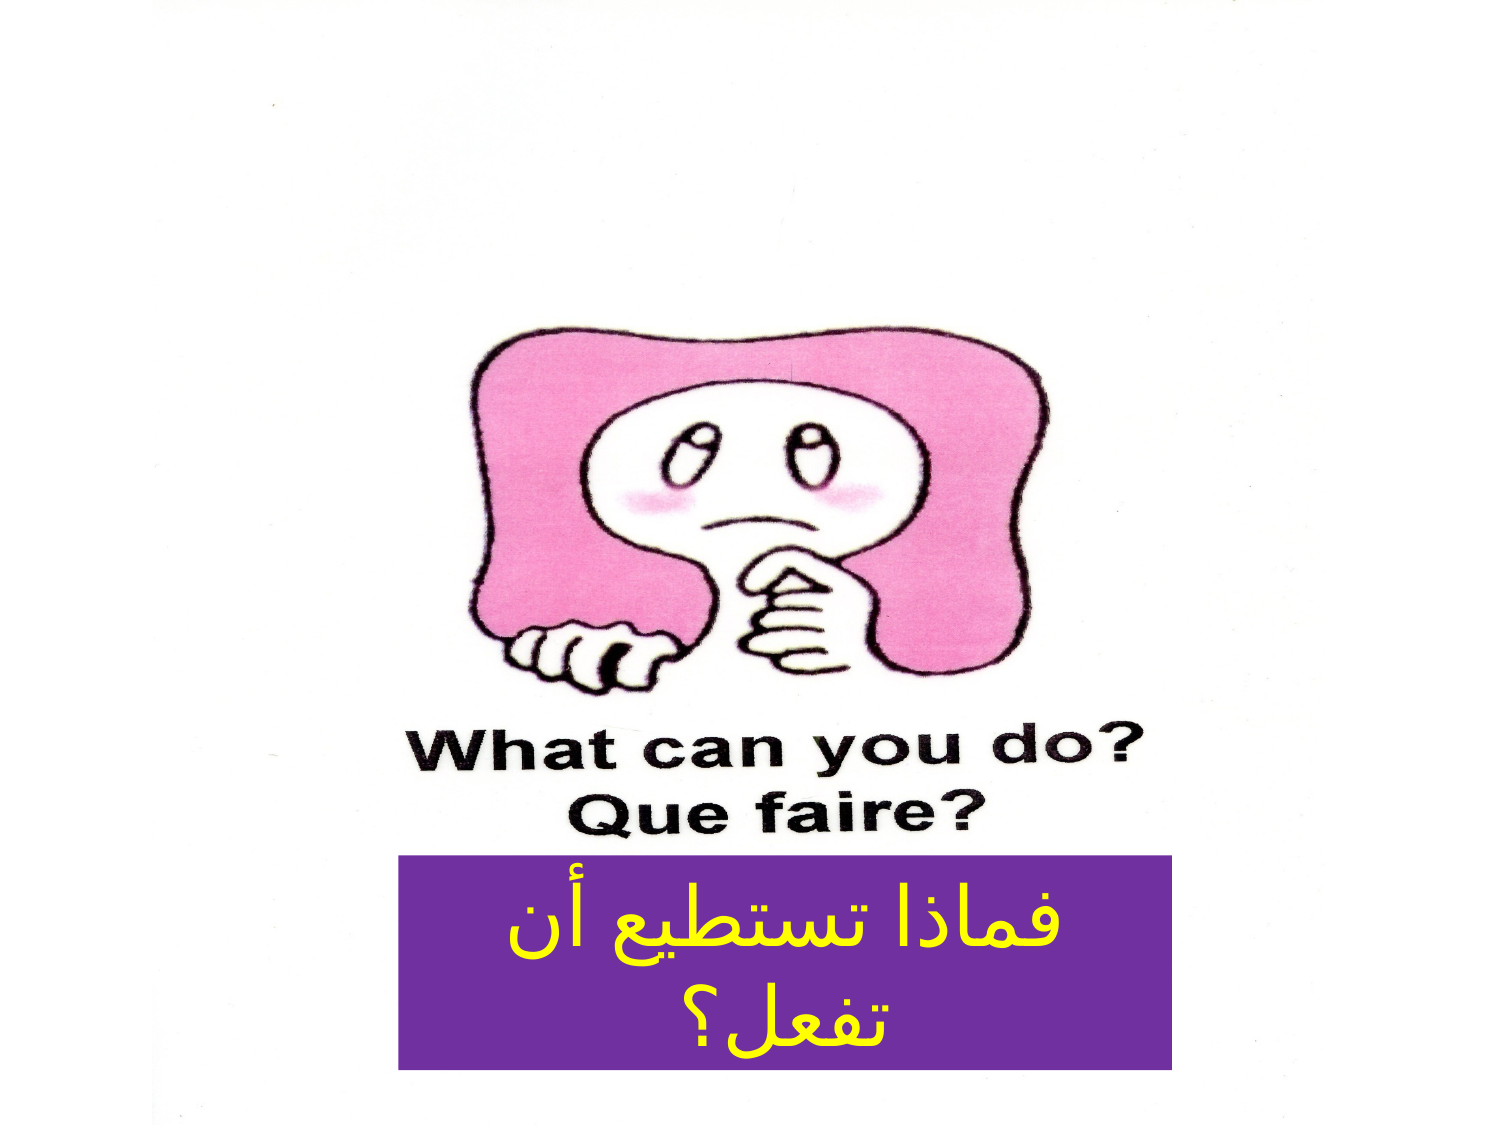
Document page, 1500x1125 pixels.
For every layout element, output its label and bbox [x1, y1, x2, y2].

picture [152, 0, 1325, 1125]
